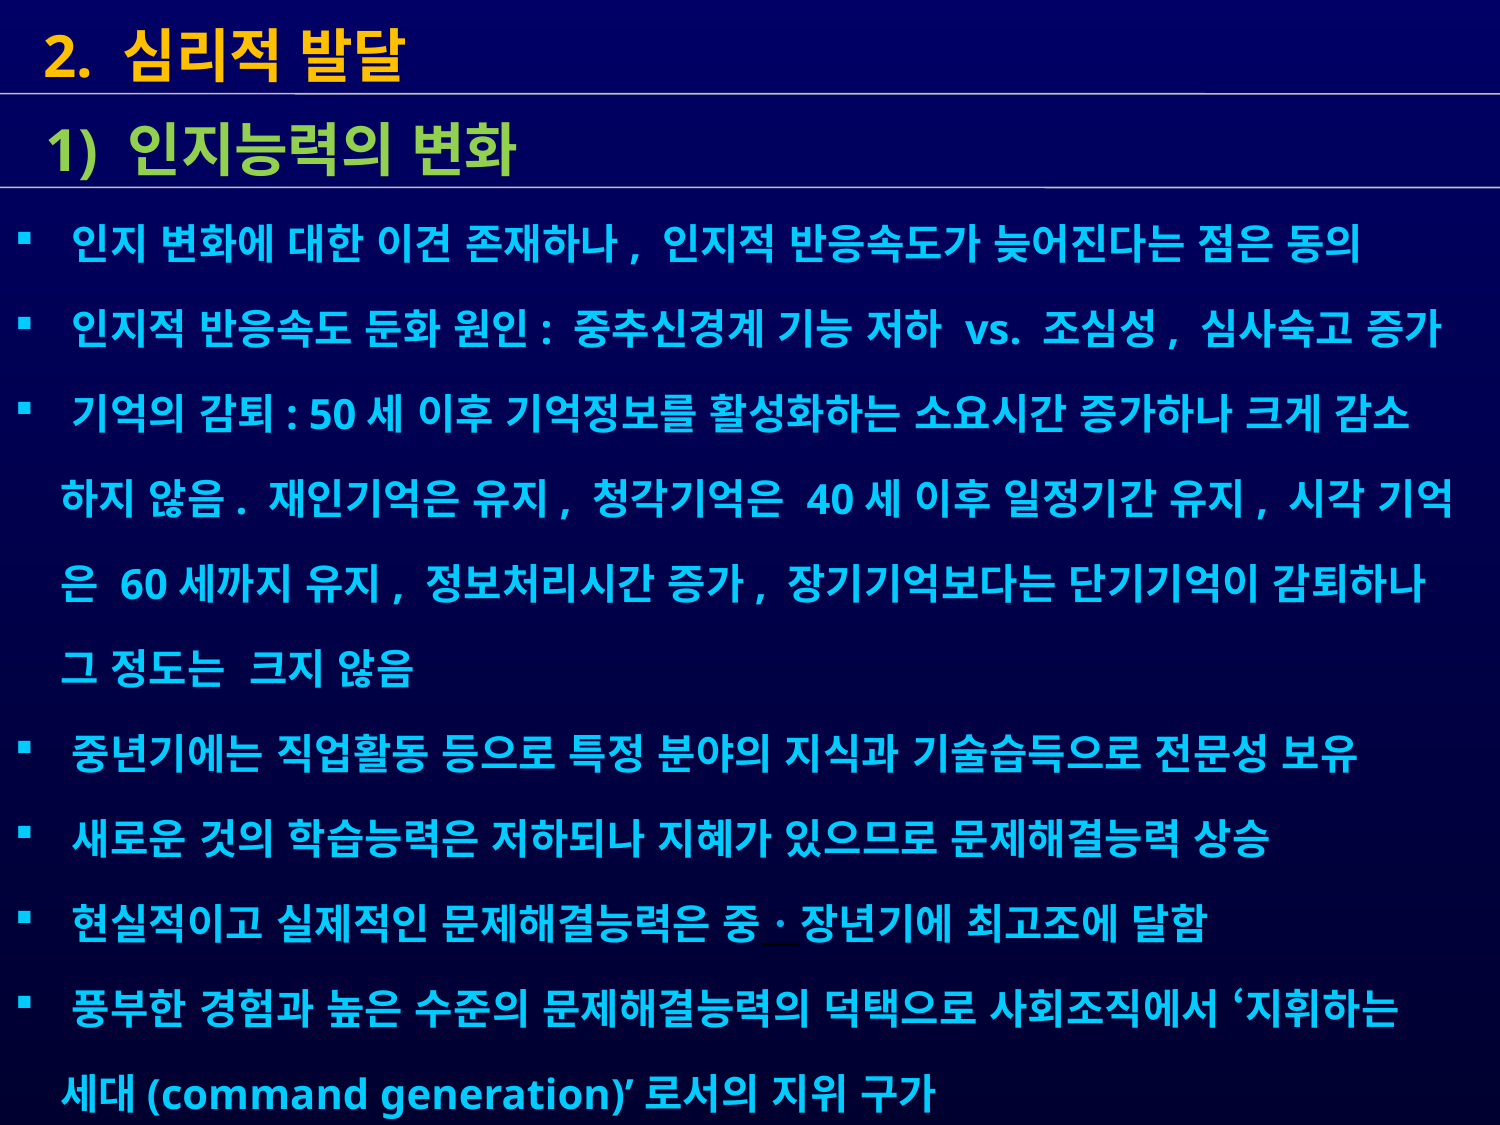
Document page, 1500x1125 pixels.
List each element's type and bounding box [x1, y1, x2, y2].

text_box [0, 11, 1500, 1121]
